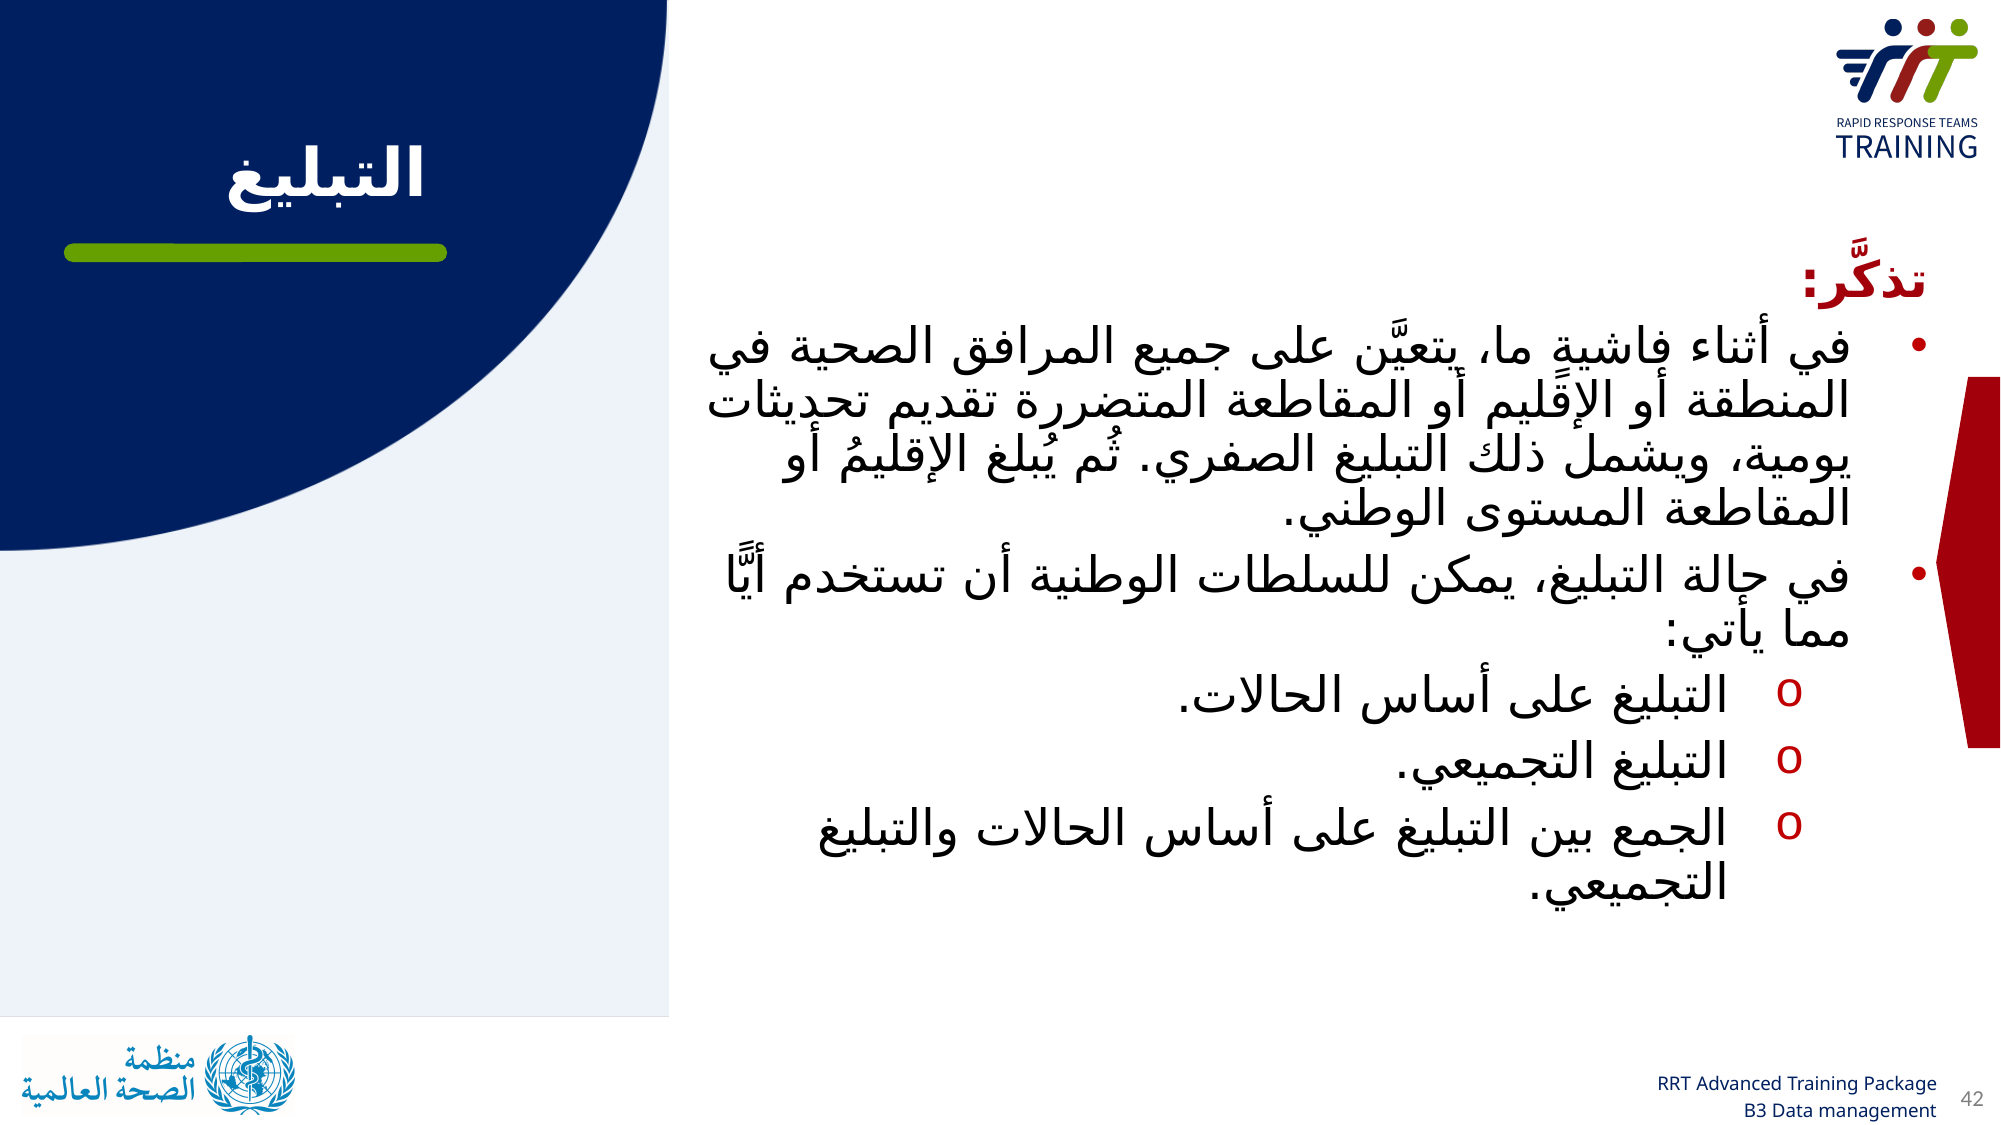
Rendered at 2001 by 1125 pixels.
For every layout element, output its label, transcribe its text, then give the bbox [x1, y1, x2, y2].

text_box التبليغ [182, 138, 429, 207]
list تذكَّر: في أثناء فاشيةٍ ما، يتعيَّن على جميع المرافق الصحية في المنطقة أو الإقليم أو المقاطعة المتضررة تقديم تحديثات يومية، ويشمل ذلك التبليغ الصفري. ثُم يُبلغ الإقليمُ أو المقاطعة المستوى الوطني. في حالة التبليغ، يمكن للسلطات الوطنية أن تستخدم أيًّا مما يأتي: التبليغ على أساس الحالات. التبليغ التجميعي. الجمع بين التبليغ على أساس الحالات والتبليغ التجميعي. [692, 253, 1929, 877]
picture [1835, 19, 1978, 167]
picture [252, 1050, 258, 1059]
picture [0, 0, 669, 1018]
picture [22, 1035, 295, 1115]
